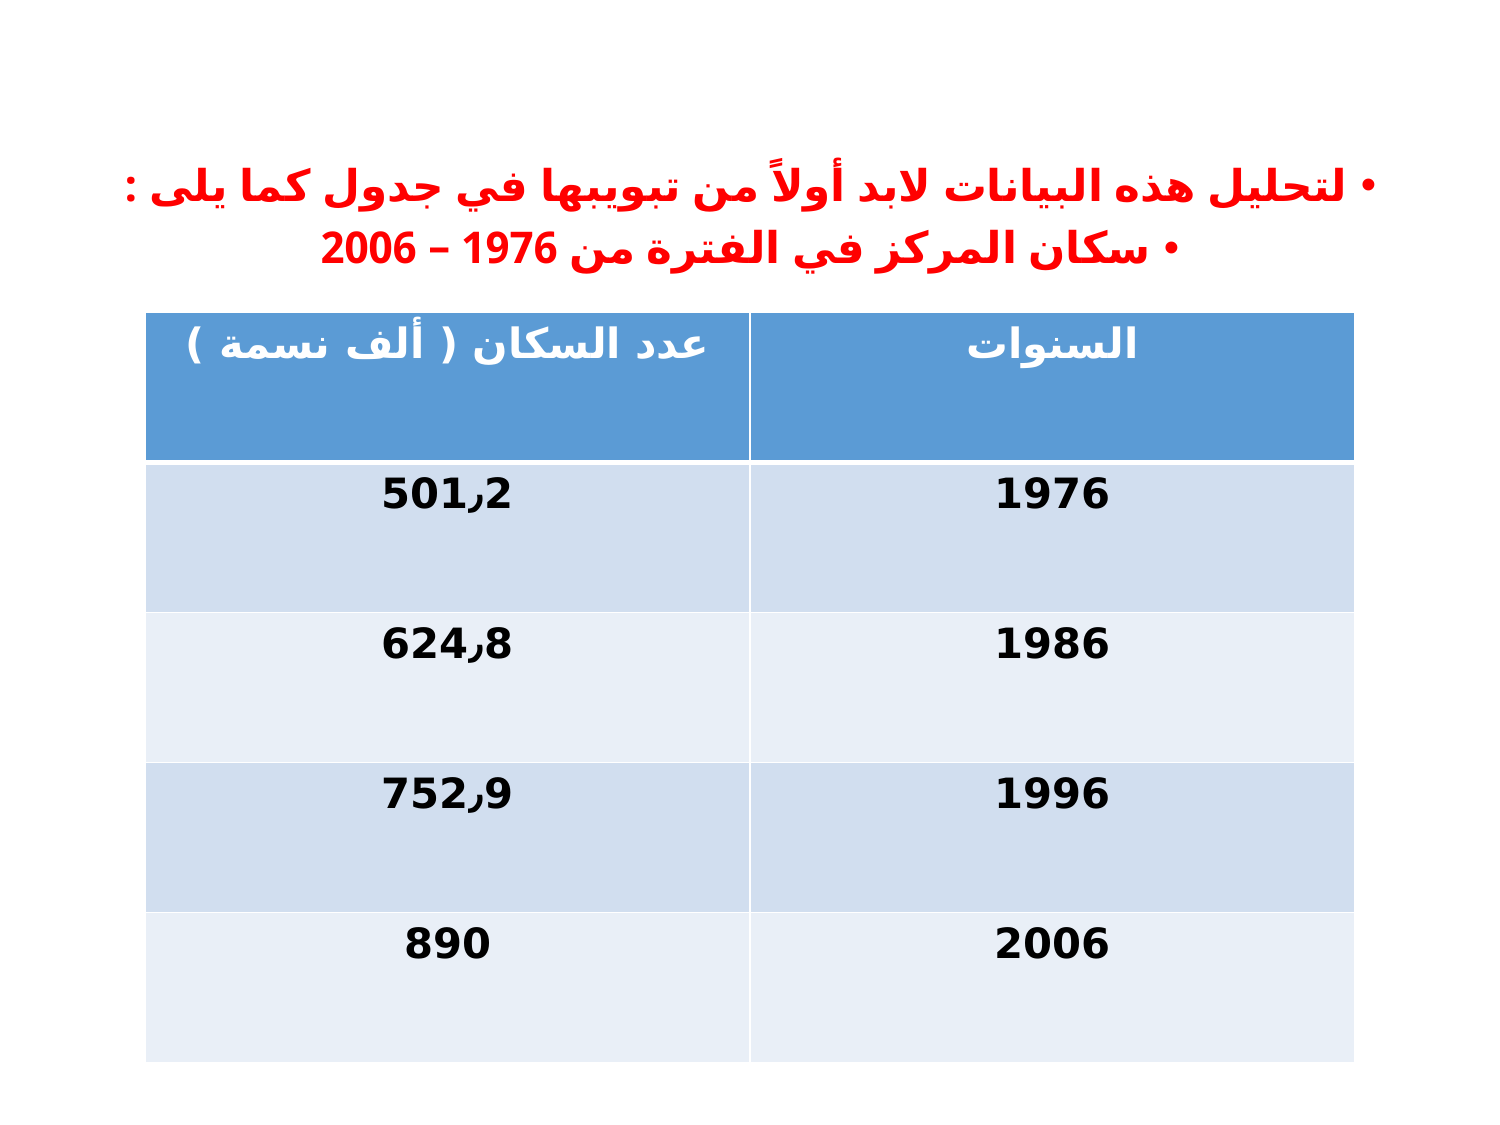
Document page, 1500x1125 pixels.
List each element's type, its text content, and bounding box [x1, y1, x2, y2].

table_header عدد السكان ( ألف نسمة ) [146, 313, 749, 460]
table_cell 1996 [751, 763, 1354, 912]
list لتحليل هذه البيانات لابد أولاً من تبويبها في جدول كما يلى : سكان المركز في الفترة من 1976 – 2006 [103, 87, 1397, 1014]
table_header السنوات [751, 313, 1354, 460]
table_cell 501٫2 [146, 465, 749, 612]
table_cell 752٫9 [146, 763, 749, 912]
table_cell 1986 [751, 613, 1354, 762]
table_cell 624٫8 [146, 613, 749, 762]
table_cell 2006 [751, 913, 1354, 1062]
table_cell 1976 [751, 465, 1354, 612]
table_cell 890 [146, 913, 749, 1062]
